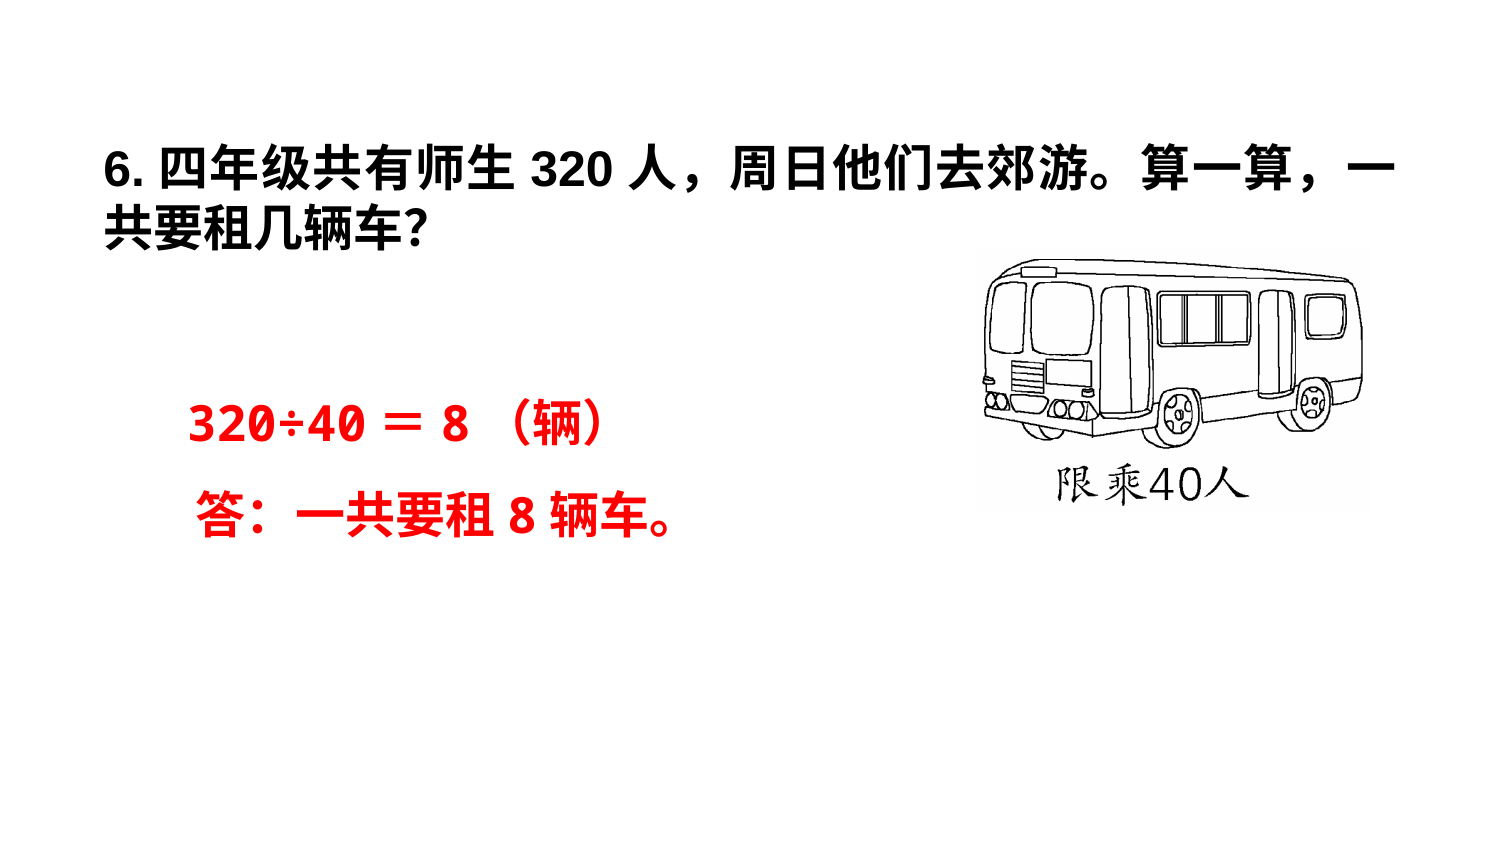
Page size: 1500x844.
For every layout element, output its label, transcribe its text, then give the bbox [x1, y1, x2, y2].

text_box 答：一共要租8辆车。 [180, 475, 714, 551]
picture [974, 244, 1371, 514]
text_box 6.四年级共有师生320人，周日他们去郊游。算一算，一共要租几辆车？ [88, 128, 1412, 264]
text_box 320÷40＝8（辆） [171, 384, 648, 459]
